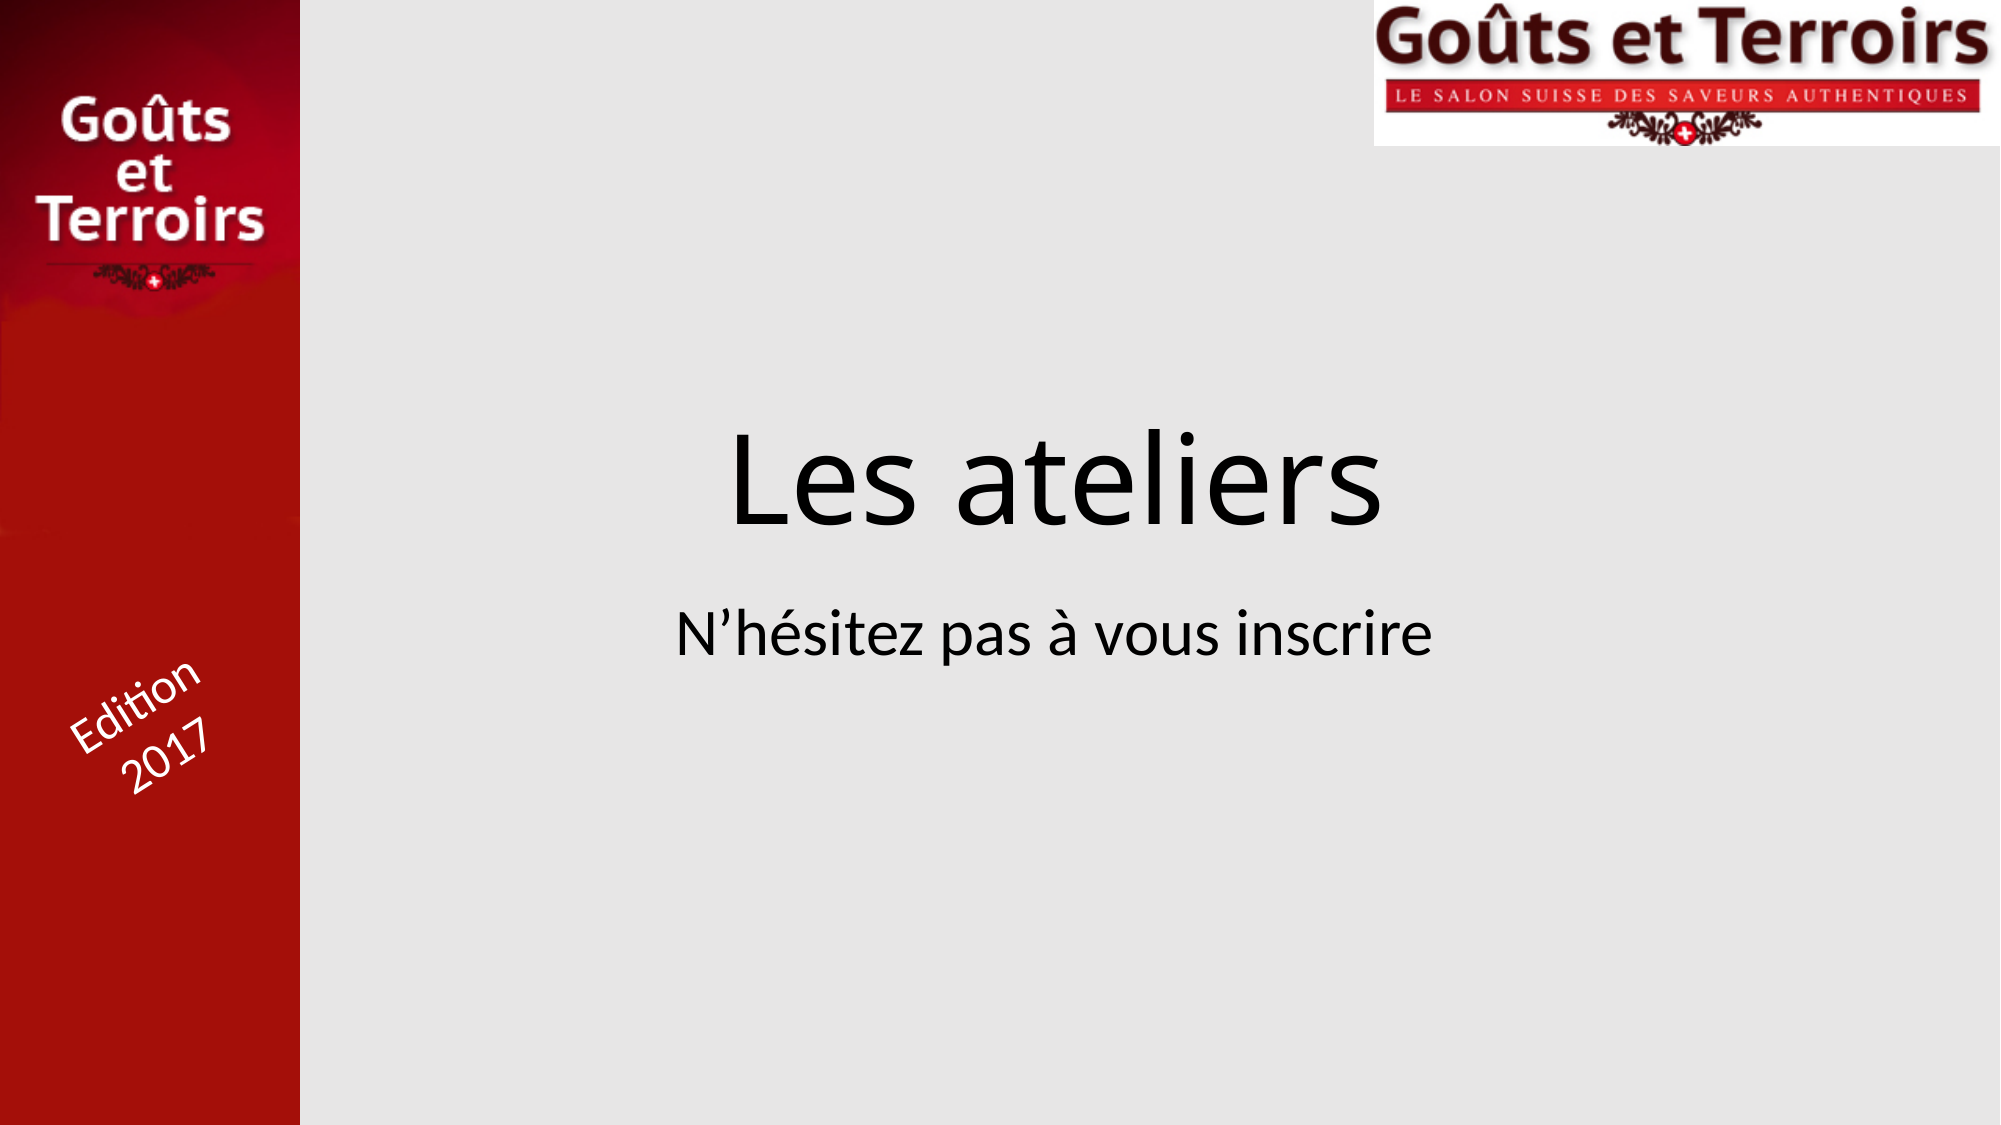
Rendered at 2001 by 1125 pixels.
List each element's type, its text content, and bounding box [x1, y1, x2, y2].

picture [0, 0, 300, 1125]
picture [1374, 0, 2000, 146]
title Les ateliers [304, 167, 1808, 560]
subtitle N’hésitez pas à vous inscrire [302, 590, 1807, 863]
